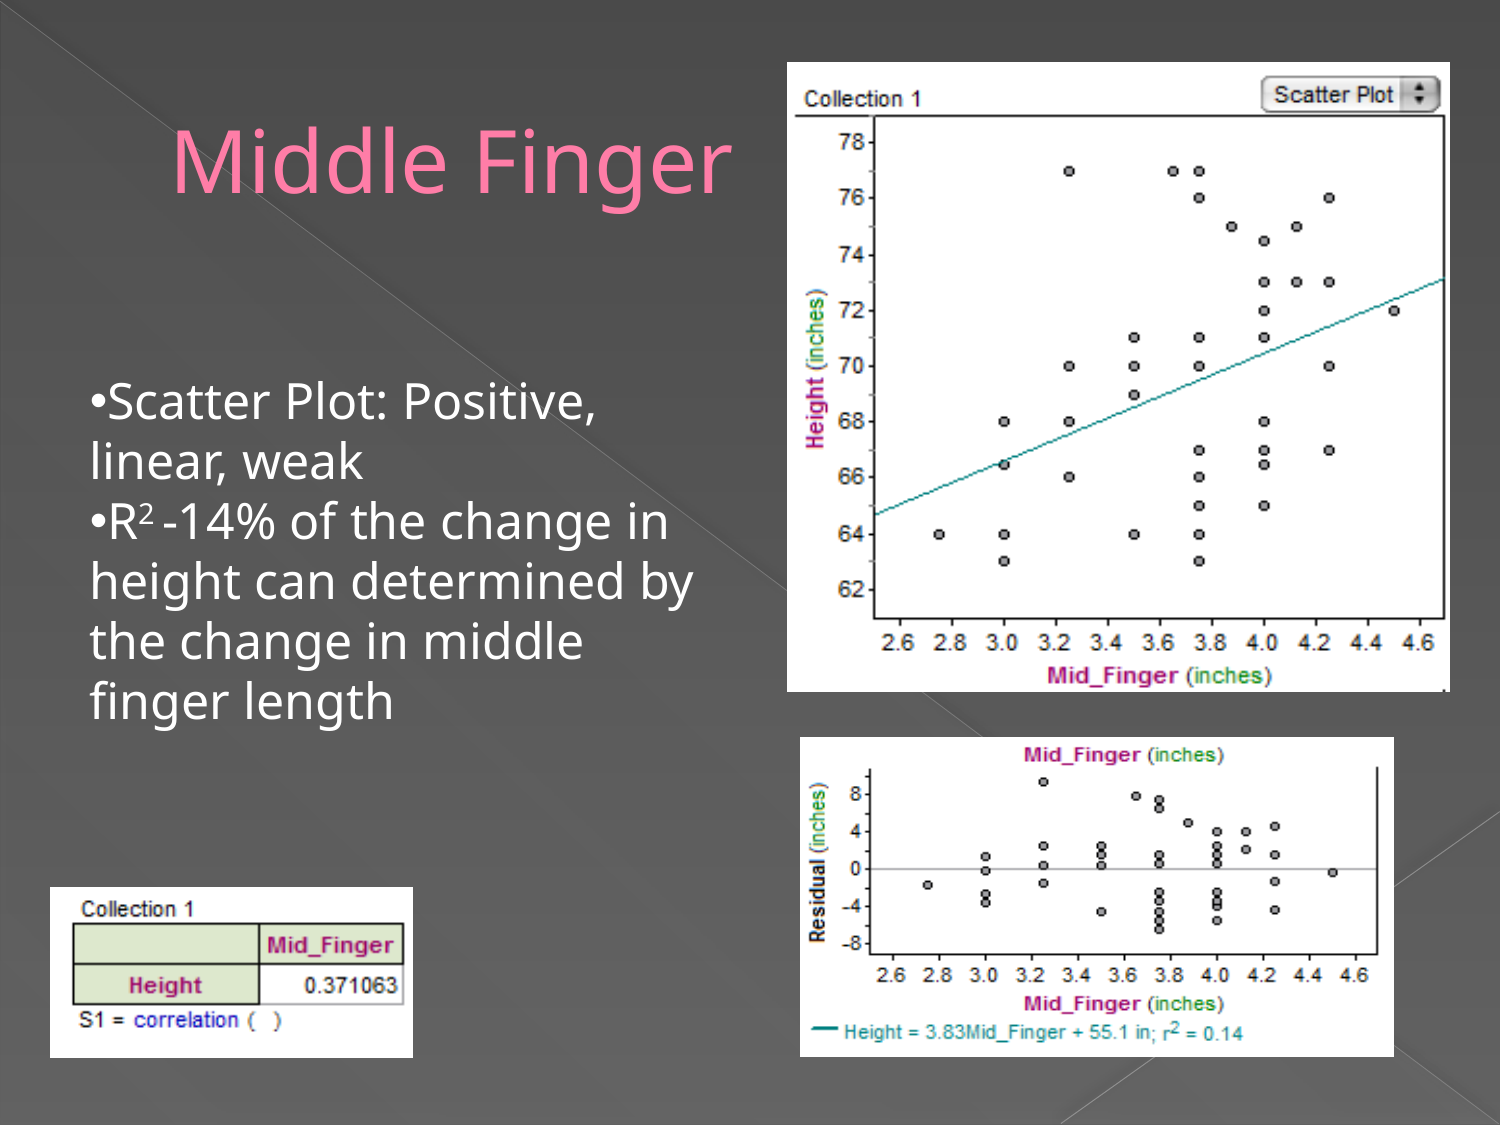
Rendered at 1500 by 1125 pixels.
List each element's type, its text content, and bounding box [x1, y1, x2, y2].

text_box Scatter Plot: Positive, linear, weak R2 -14% of the change in height can determined by the change in middle finger length [75, 362, 713, 783]
picture [799, 737, 1394, 1057]
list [787, 62, 1451, 693]
title Middle Finger [75, 43, 1425, 274]
picture [49, 887, 413, 1058]
